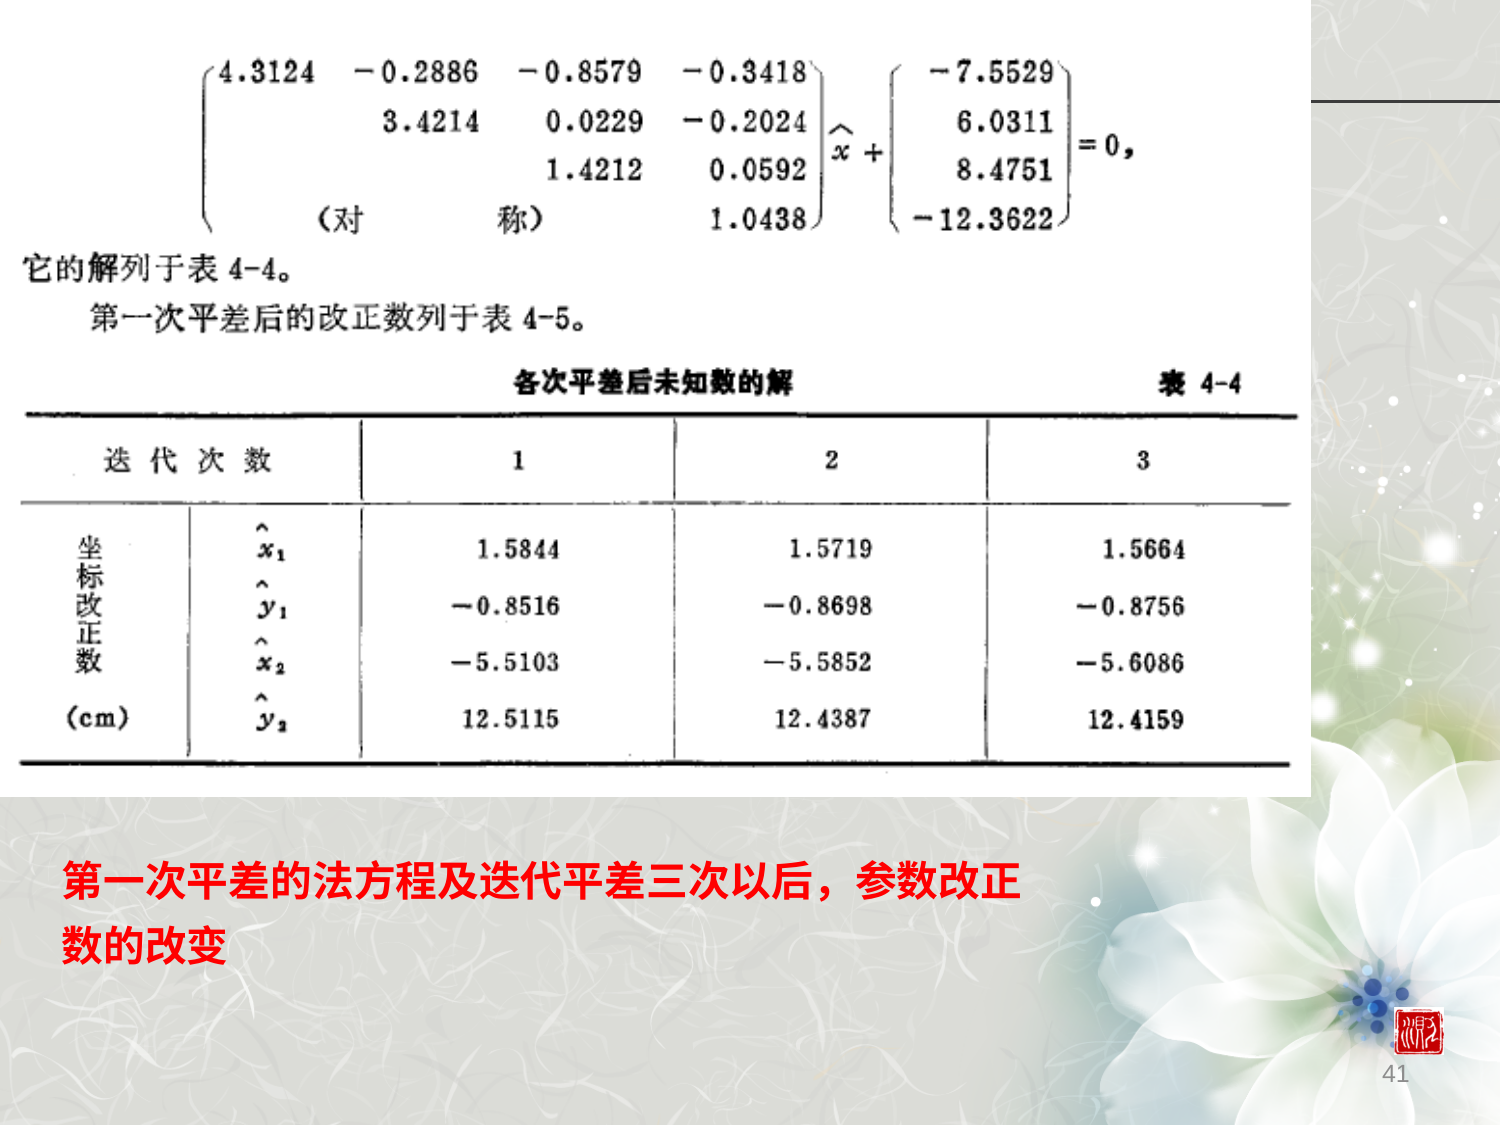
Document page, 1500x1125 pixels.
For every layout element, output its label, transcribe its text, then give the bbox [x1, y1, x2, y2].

text_box 第一次平差的法方程及迭代平差三次以后，参数改正数的改变 [46, 831, 1055, 977]
picture [0, 0, 1500, 1125]
slide_number 41 [1074, 1042, 1425, 1103]
